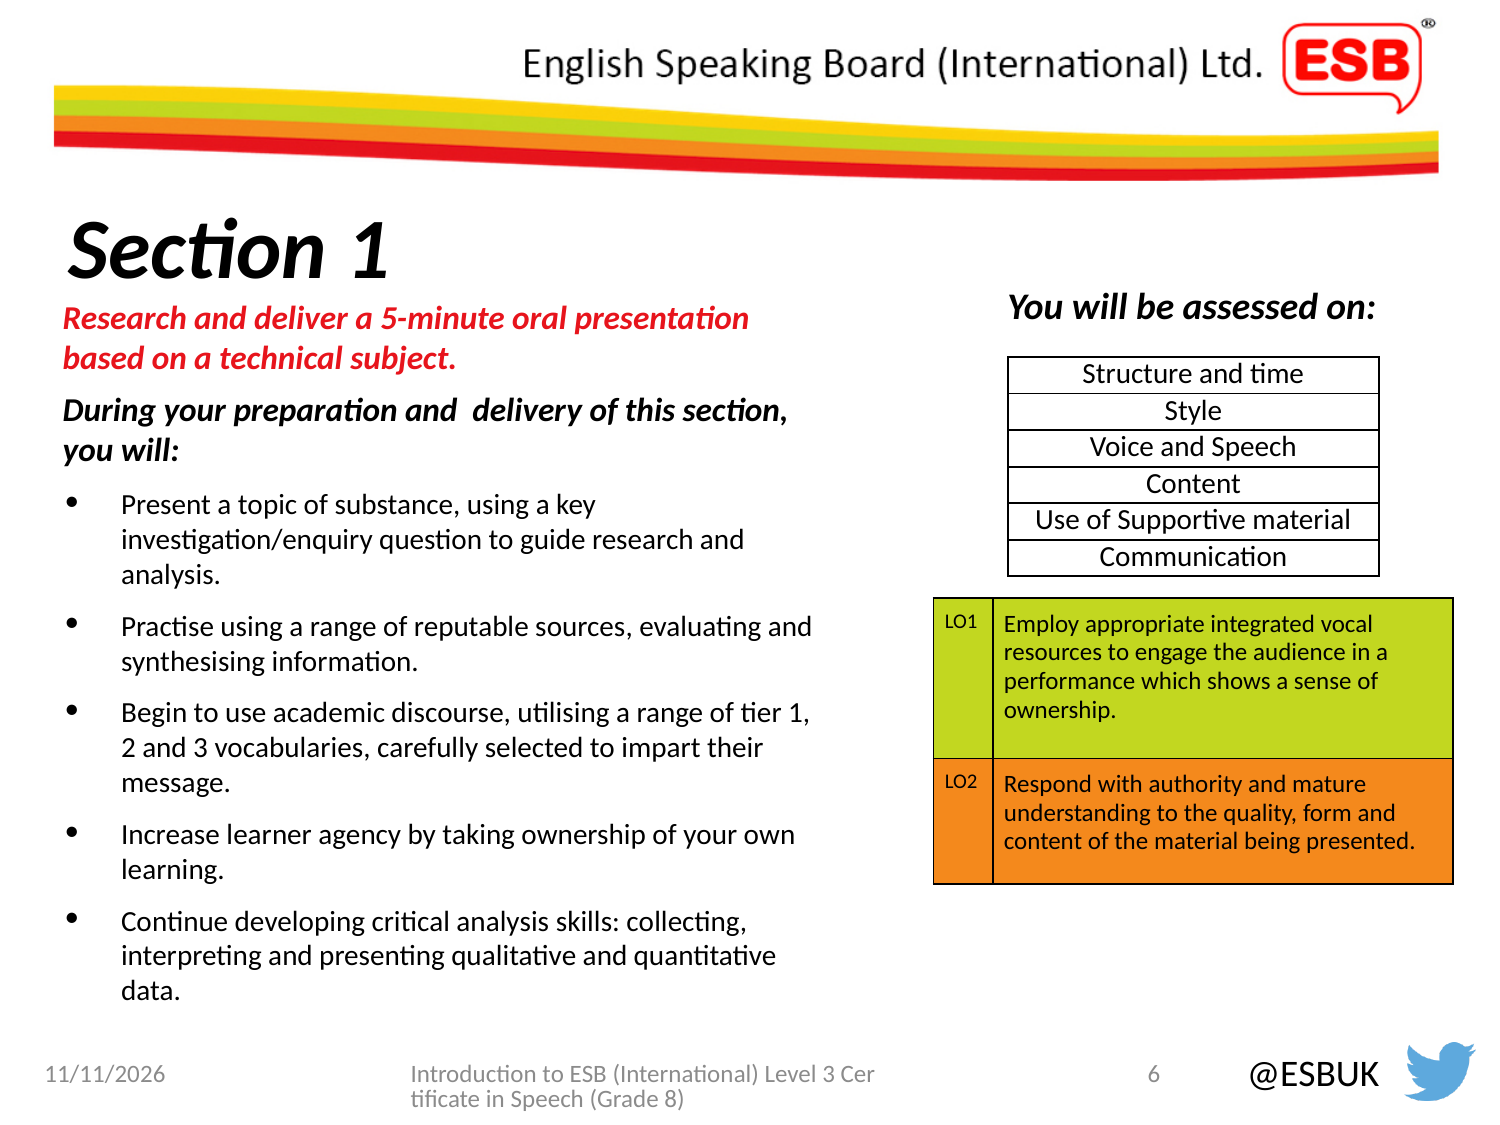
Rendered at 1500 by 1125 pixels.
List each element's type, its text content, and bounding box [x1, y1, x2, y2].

table_header LO1 [934, 599, 992, 758]
table_header Employ appropriate integrated vocal resources to engage the audience in a performance which shows a sense of ownership. [994, 599, 1452, 758]
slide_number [29, 1042, 367, 1103]
picture [1404, 1042, 1476, 1101]
table_cell Use of Supportive material [1009, 504, 1378, 539]
table_cell Voice and Speech [1009, 431, 1378, 466]
text_box Research and deliver a 5-minute oral presentation based on a technical subject. During your preparation and delivery of this section, you will: [47, 288, 843, 476]
title Section 1 [53, 196, 1347, 288]
footer Introduction to ESB (International) Level 3 Certificate in Speech (Grade 8) [395, 1042, 902, 1103]
table_cell Communication [1009, 541, 1378, 575]
table_cell Respond with authority and mature understanding to the quality, form and content of the material being presented. [994, 759, 1452, 883]
table_cell LO2 [934, 759, 992, 883]
text_box Present a topic of substance, using a key investigation/enquiry question to guide research and analysis. Practise using a range of reputable sources, evaluating and synthesising information. Begin to use academic discourse, utilising a range of tier 1, 2 and 3 vocabularies, carefully selected to impart their message. Increase learner agency by taking ownership of your own learning. Continue developing critical analysis skills: collecting, interpreting and presenting qualitative and quantitative data. [49, 478, 845, 1014]
text_box You will be assessed on: [641, 274, 1392, 335]
picture [0, 0, 1500, 189]
table_cell Content [1009, 468, 1378, 502]
slide_number 6 [930, 1042, 1176, 1103]
table_header Structure and time [1009, 358, 1378, 393]
table_cell Style [1009, 394, 1378, 429]
